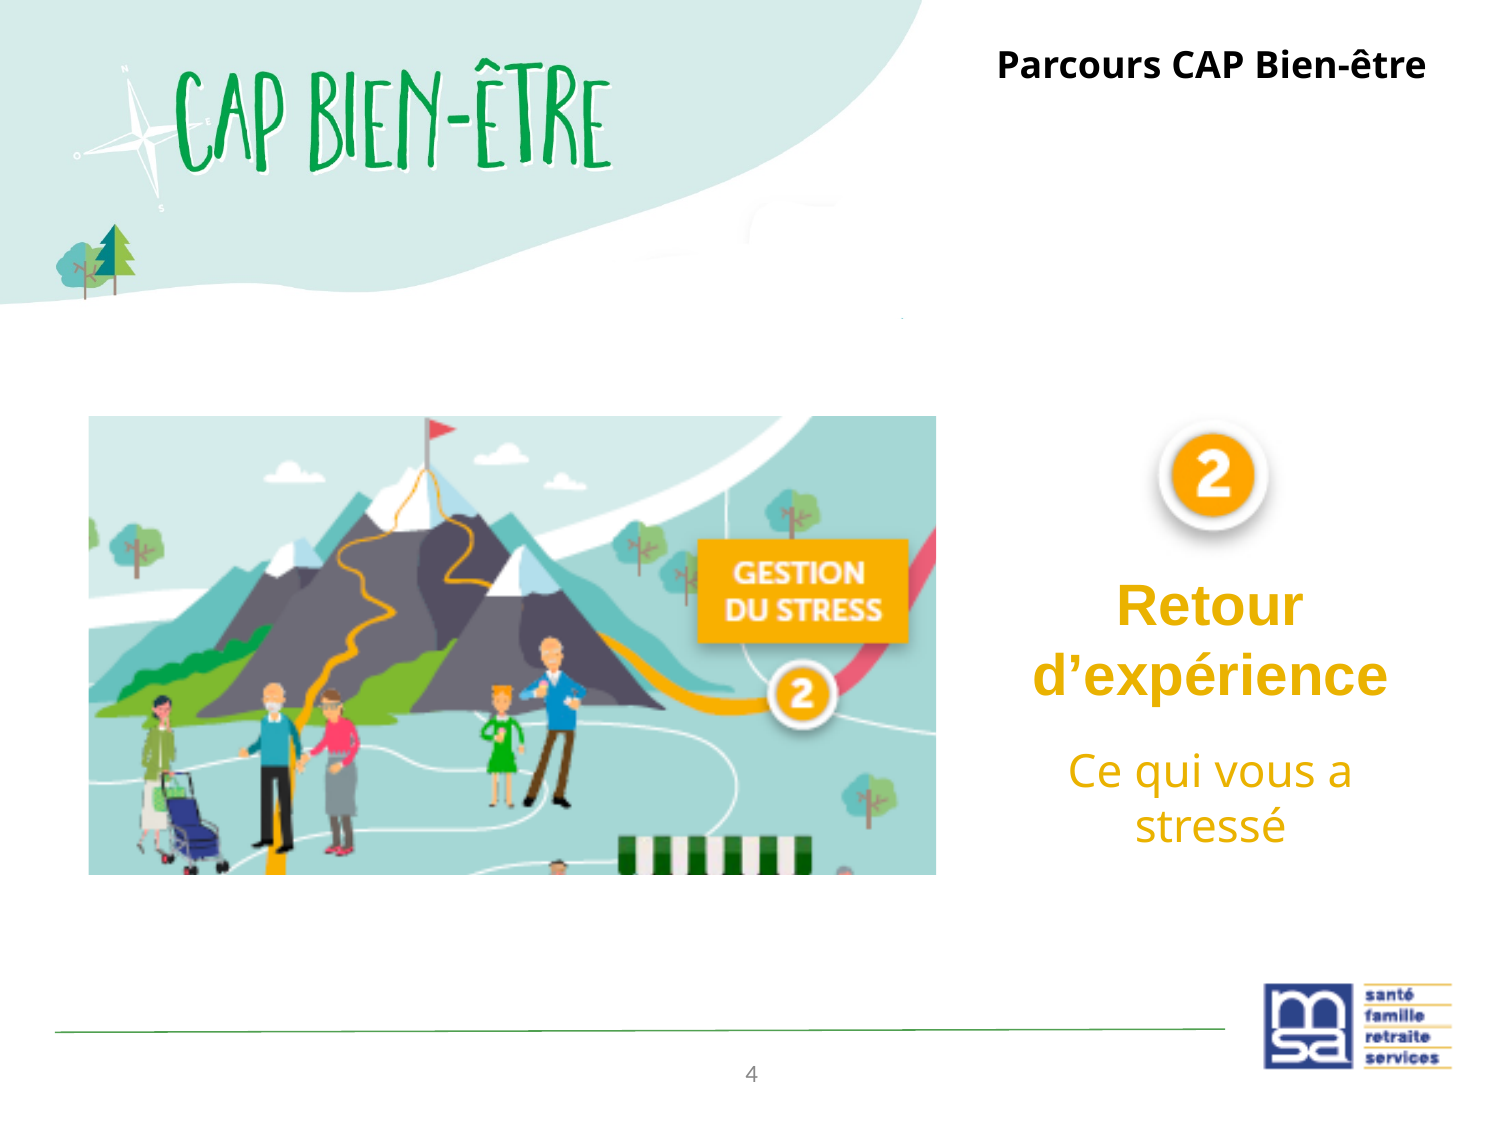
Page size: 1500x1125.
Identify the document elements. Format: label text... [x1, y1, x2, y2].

text_box Parcours CAP Bien-être [968, 34, 1455, 94]
slide_number – 4 [560, 1027, 1245, 1042]
picture [88, 416, 937, 875]
text_box 4 [54, 1042, 1245, 1103]
picture [0, 0, 941, 320]
picture [1250, 929, 1476, 1125]
picture [1134, 408, 1294, 568]
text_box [54, 1028, 1226, 1033]
text_box Retour d’expérience Ce qui vous a stressé [973, 559, 1448, 860]
